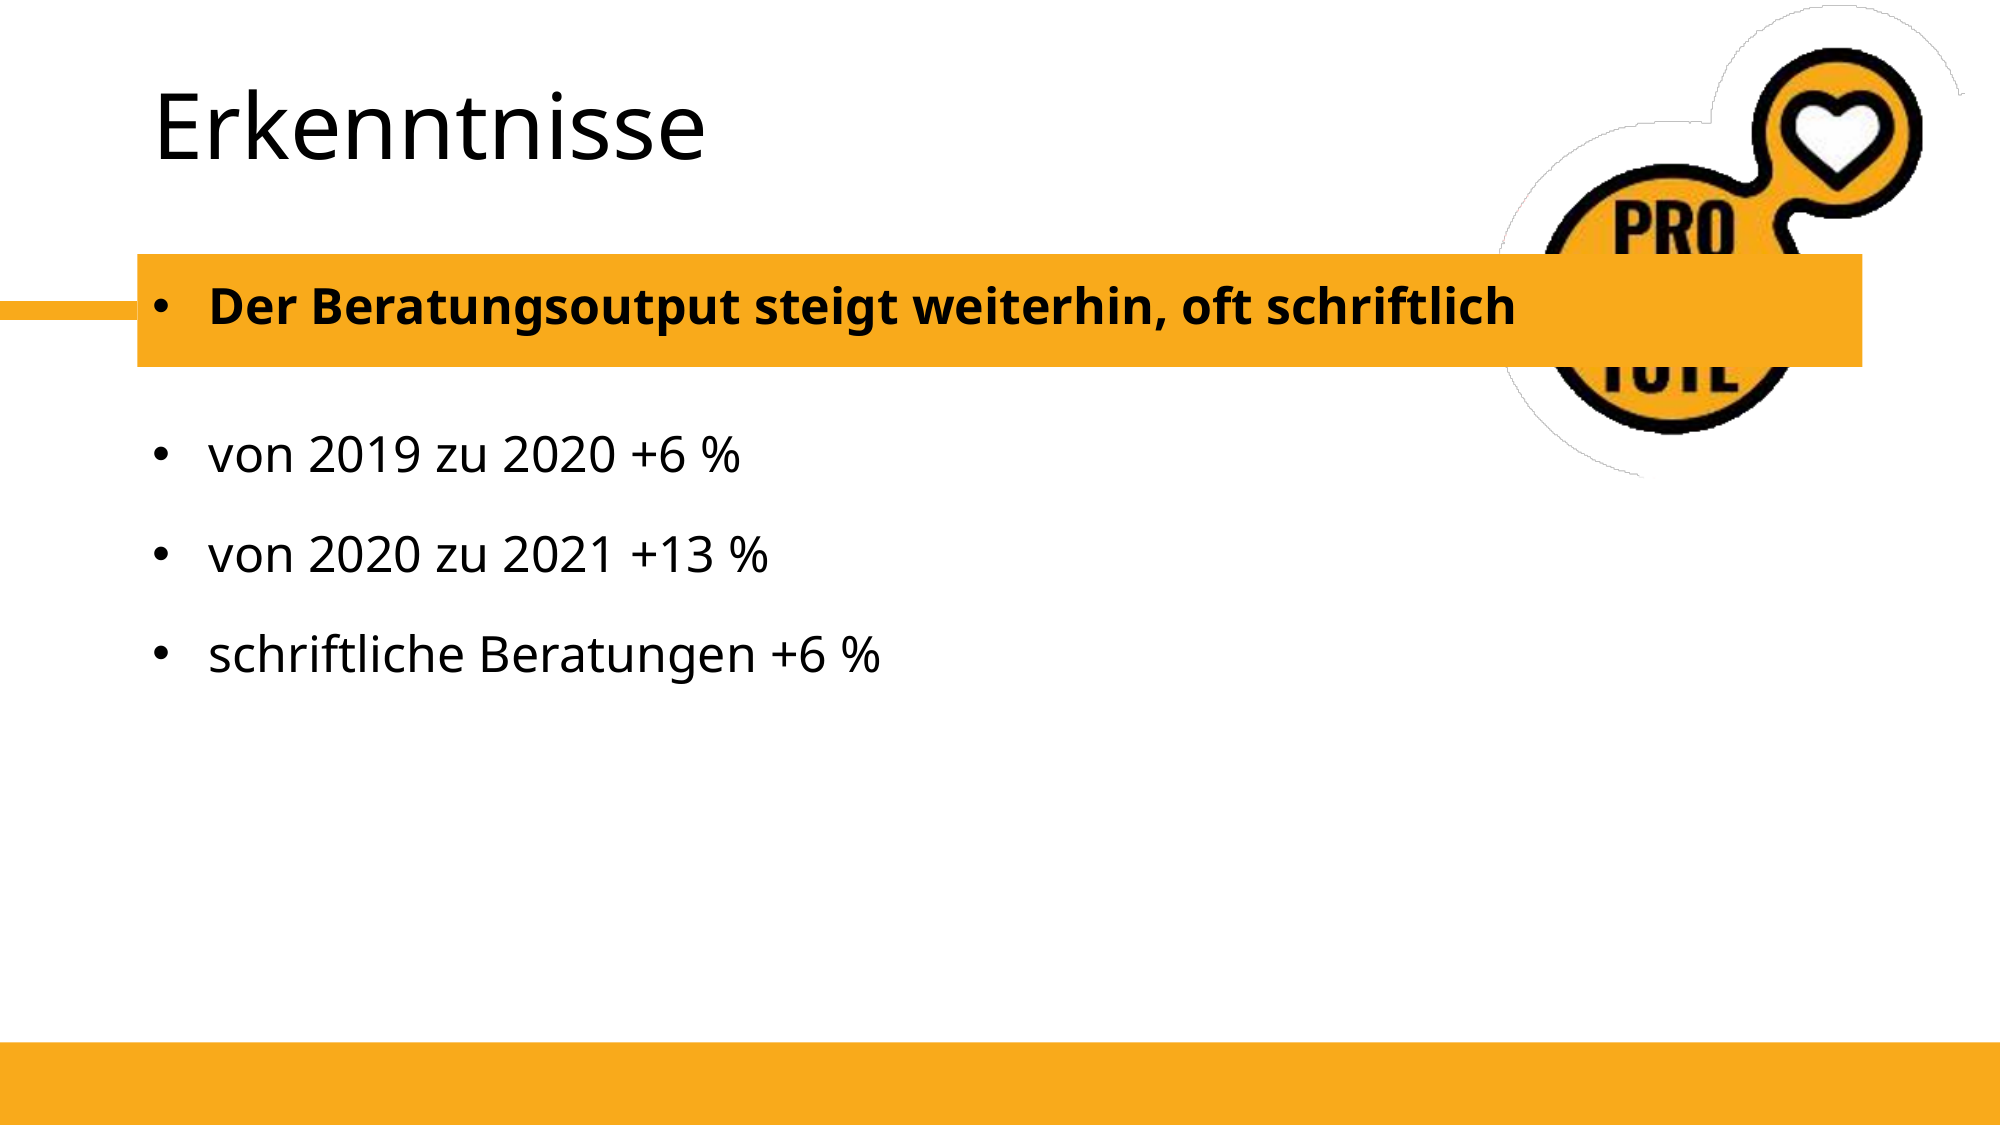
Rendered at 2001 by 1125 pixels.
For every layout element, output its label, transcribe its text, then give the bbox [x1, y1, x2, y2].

list Der Beratungsoutput steigt weiterhin, oft schriftlich [137, 251, 1867, 367]
list von 2019 zu 2020 +6 % von 2020 zu 2021 +13 % schriftliche Beratungen +6 % [137, 421, 1863, 1014]
picture [1356, 0, 1965, 479]
title Erkenntnisse [137, 59, 1863, 200]
